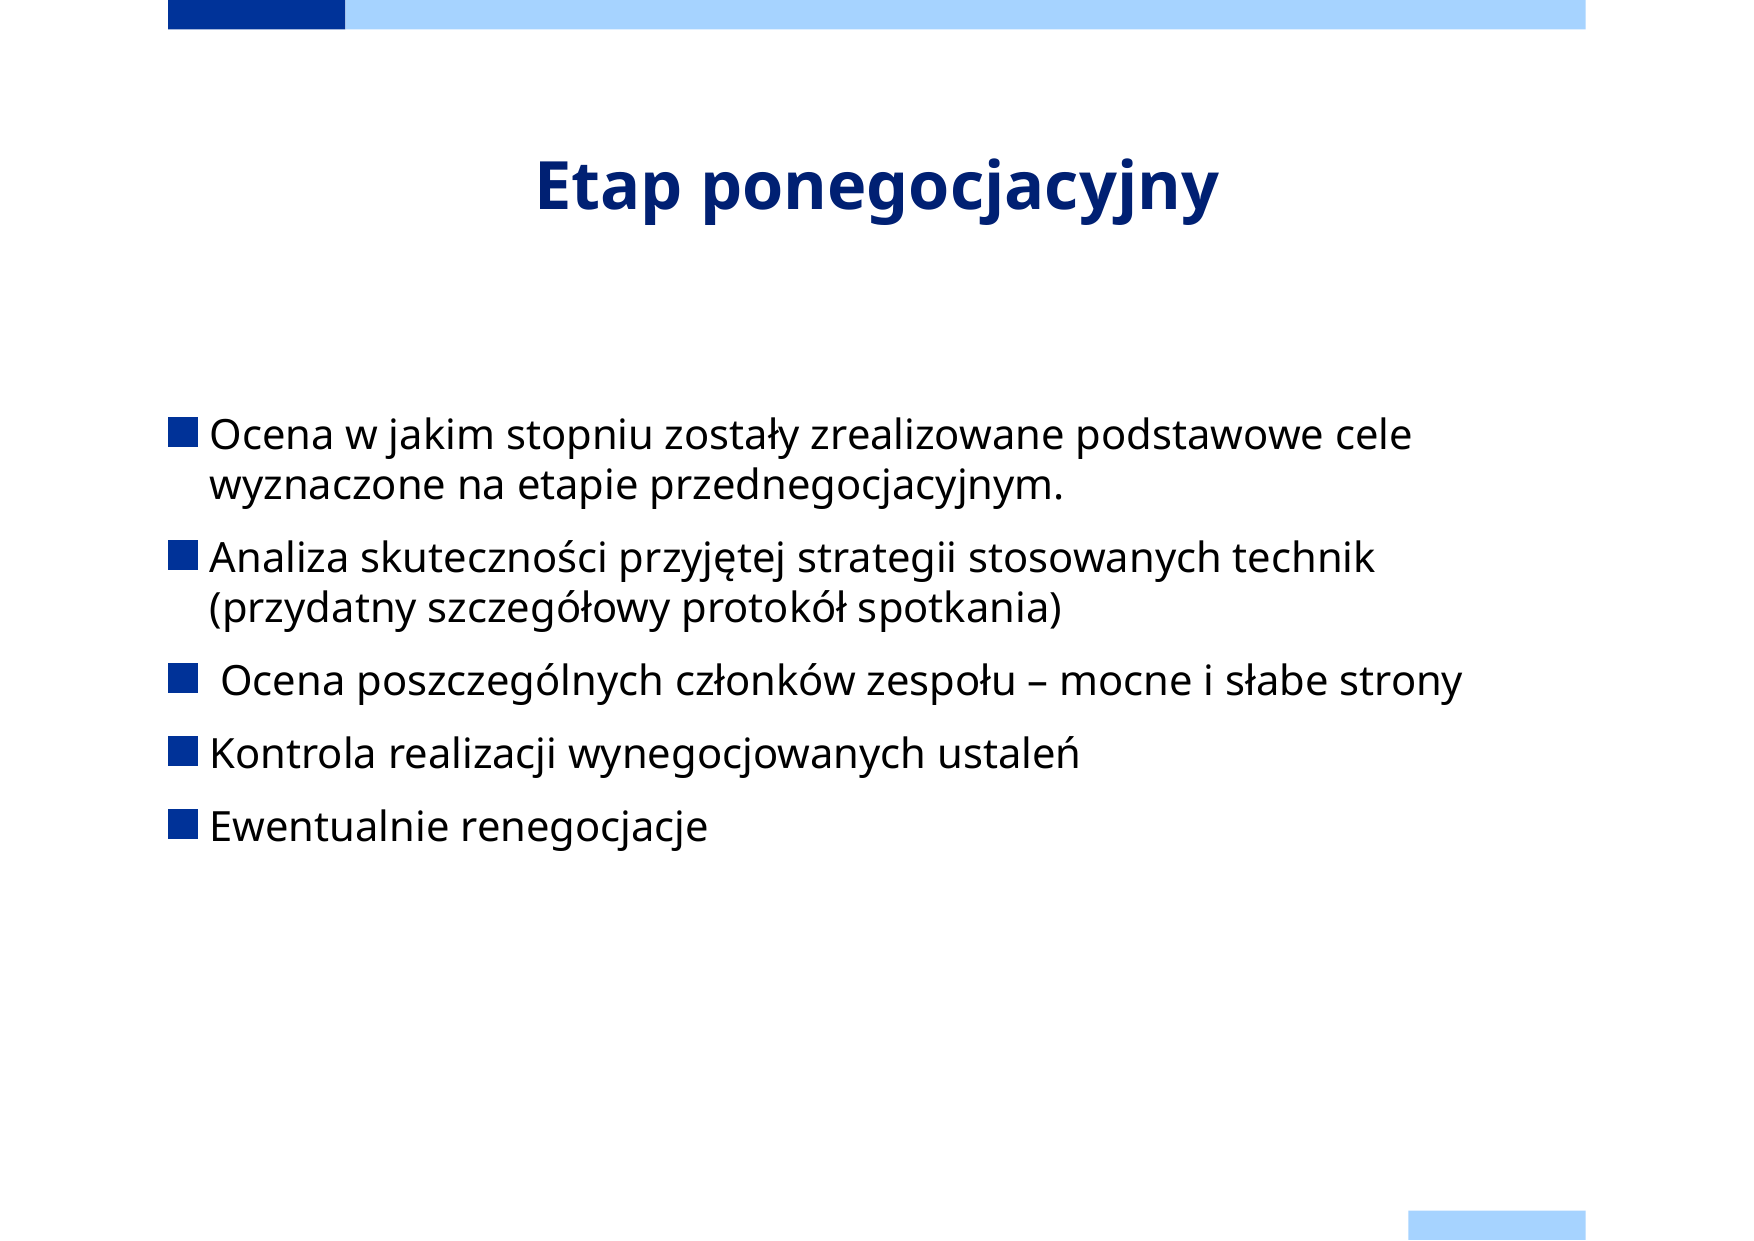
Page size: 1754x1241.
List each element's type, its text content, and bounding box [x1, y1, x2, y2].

picture [168, 663, 198, 693]
title Etap ponegocjacyjny [168, 147, 1586, 266]
picture [168, 809, 198, 839]
picture [168, 736, 198, 766]
list Ocena w jakim stopniu zostały zrealizowane podstawowe cele wyznaczone na etapie przednegocjacyjnym. Analiza skuteczności przyjętej strategii stosowanych technik (przydatny szczegółowy protokół spotkania) Ocena poszczególnych członków zespołu – mocne i słabe strony Kontrola realizacji wynegocjowanych ustaleń Ewentualnie renegocjacje [168, 407, 1586, 1093]
picture [168, 417, 198, 447]
picture [168, 540, 198, 570]
